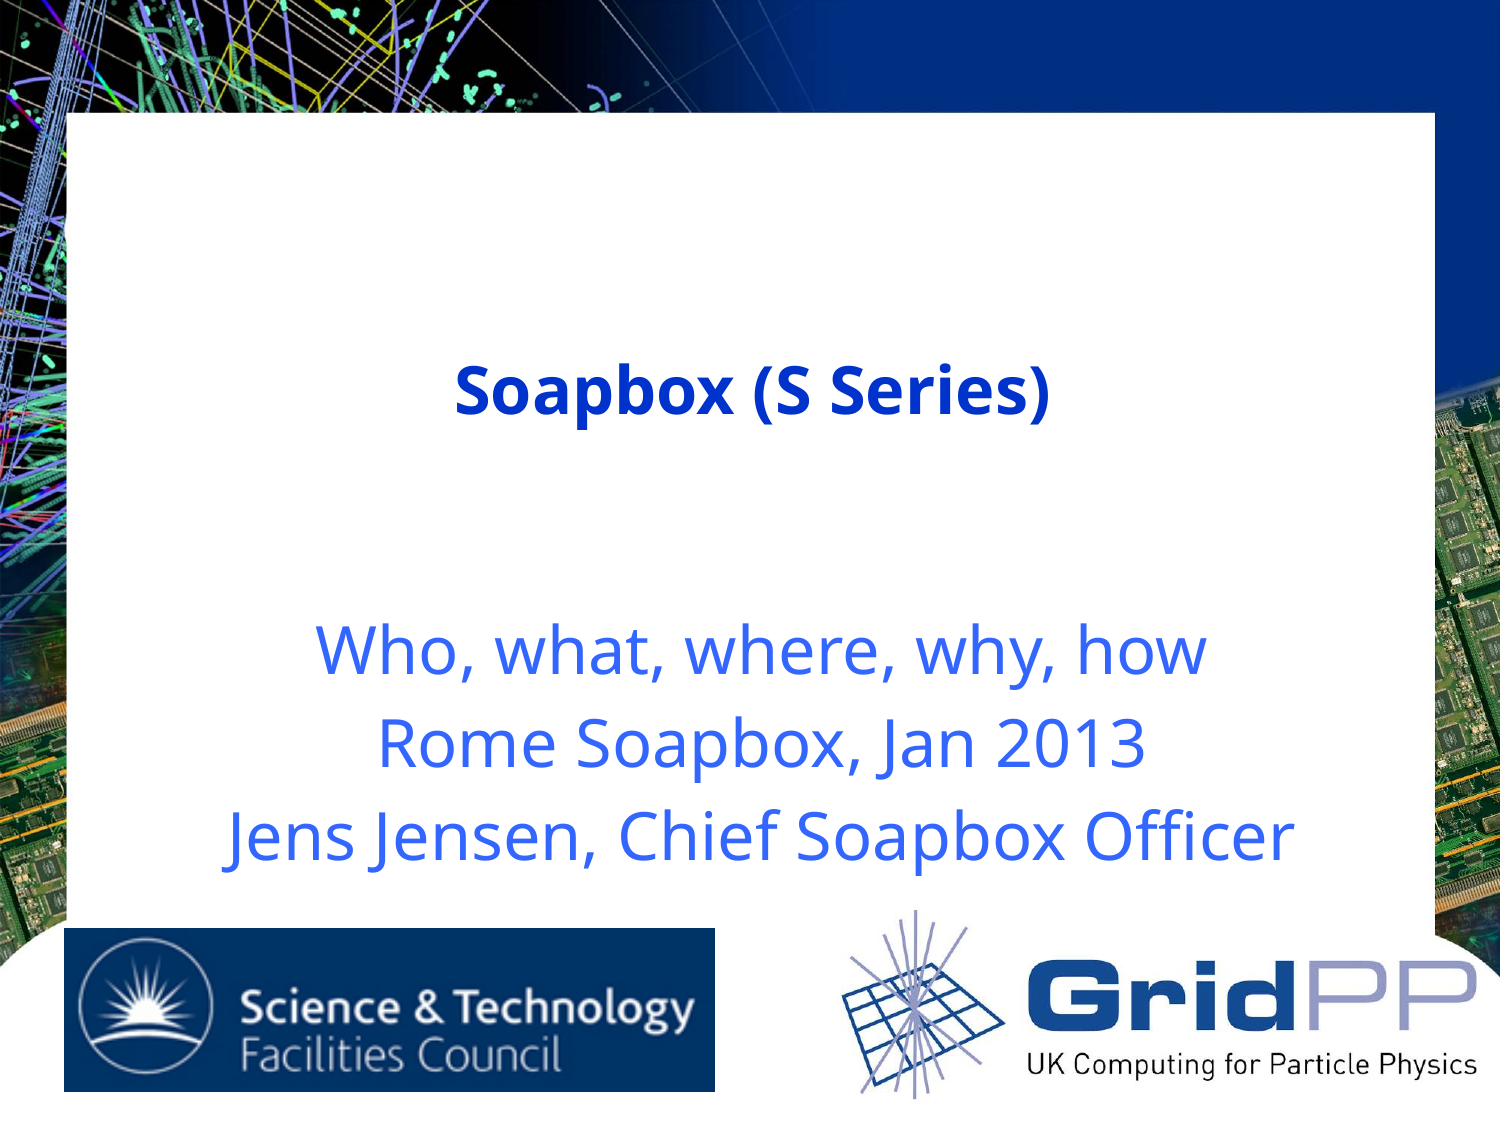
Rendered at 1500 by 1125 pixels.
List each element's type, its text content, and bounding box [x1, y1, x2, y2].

picture [0, 0, 1500, 1125]
subtitle Who, what, where, why, how Rome Soapbox, Jan 2013 Jens Jensen, Chief Soapbox Officer [199, 599, 1326, 888]
title Soapbox (S Series) [170, 266, 1335, 509]
